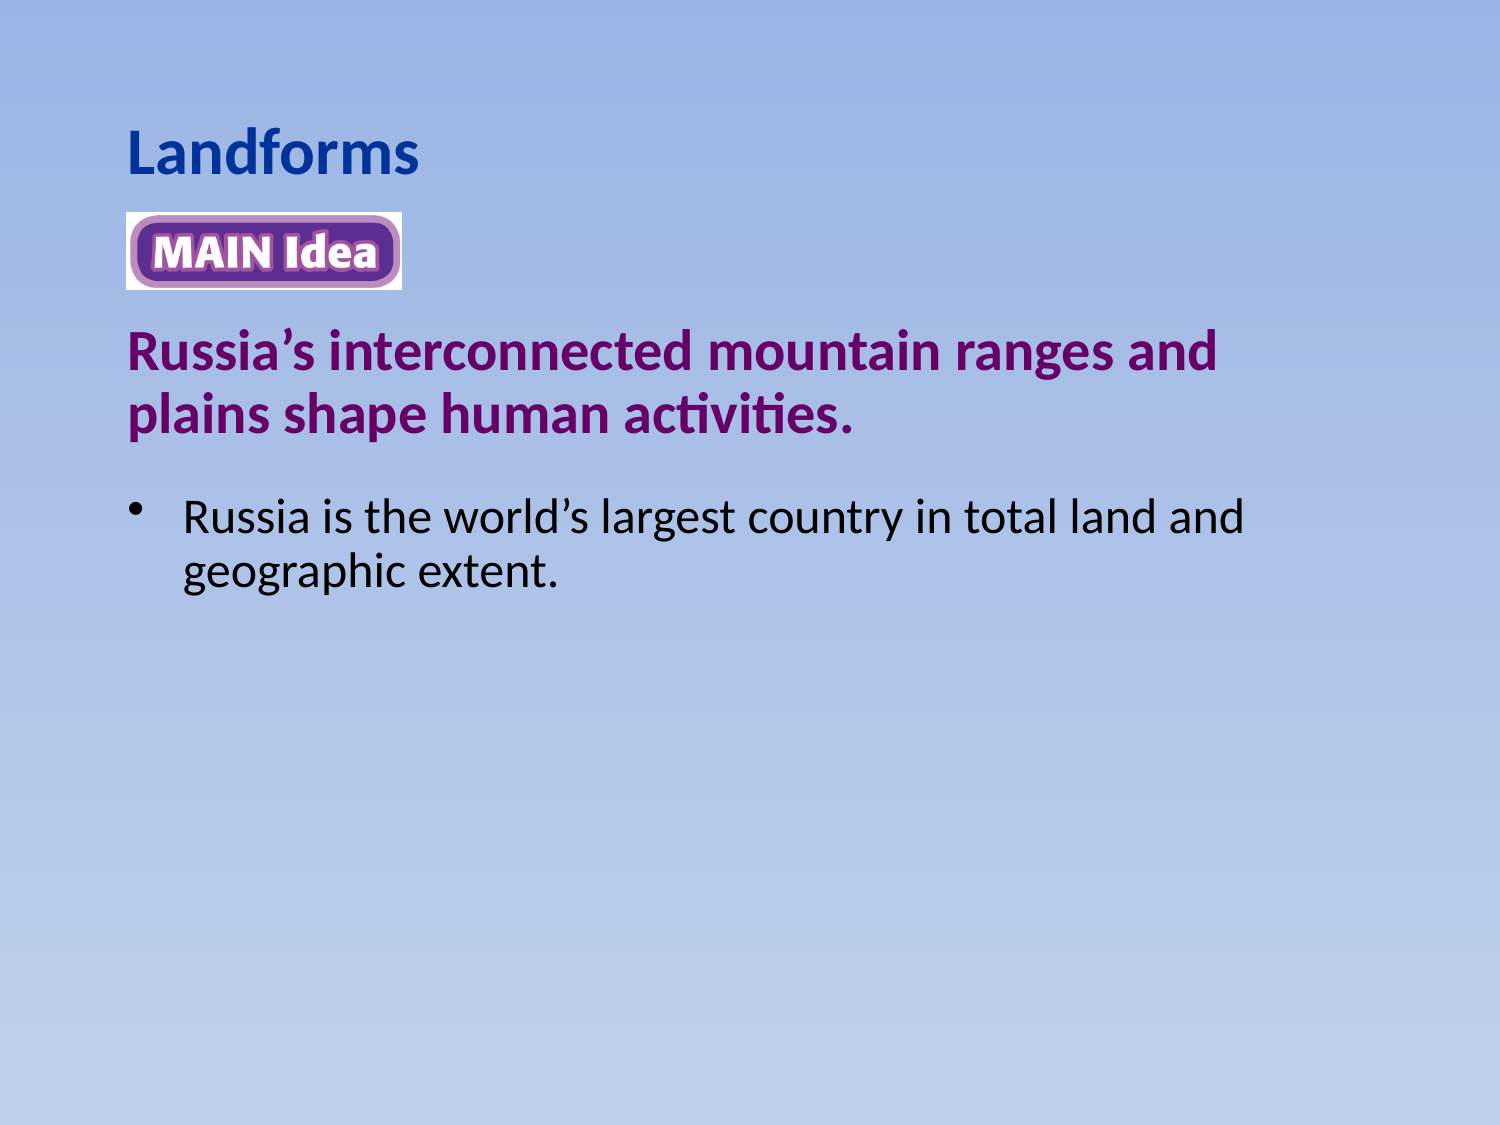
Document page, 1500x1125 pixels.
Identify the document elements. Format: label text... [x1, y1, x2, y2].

picture [126, 212, 403, 290]
text_box Russia is the world’s largest country in total land and geographic extent. [112, 482, 1388, 606]
text_box Russia’s interconnected mountain ranges and plains shape human activities. [112, 312, 1388, 454]
text_box Landforms [112, 109, 1388, 196]
